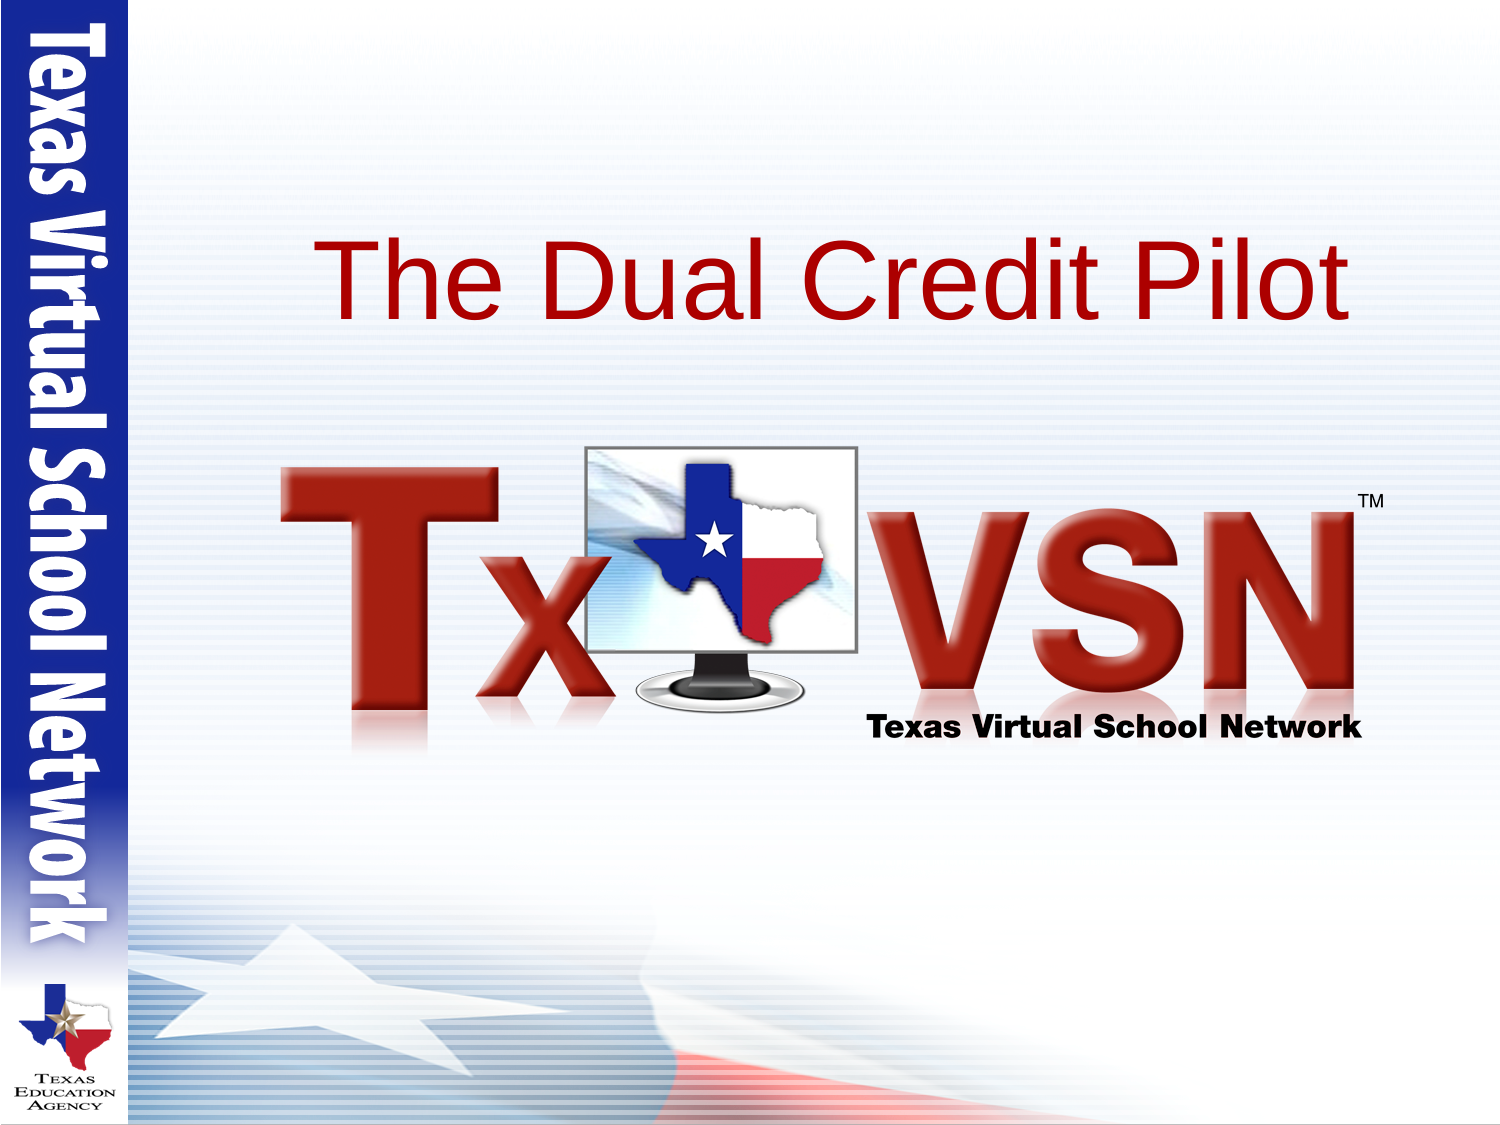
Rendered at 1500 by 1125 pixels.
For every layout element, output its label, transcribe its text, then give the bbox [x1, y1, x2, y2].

picture [0, 0, 1500, 1125]
text_box The Dual Credit Pilot [212, 199, 1450, 350]
